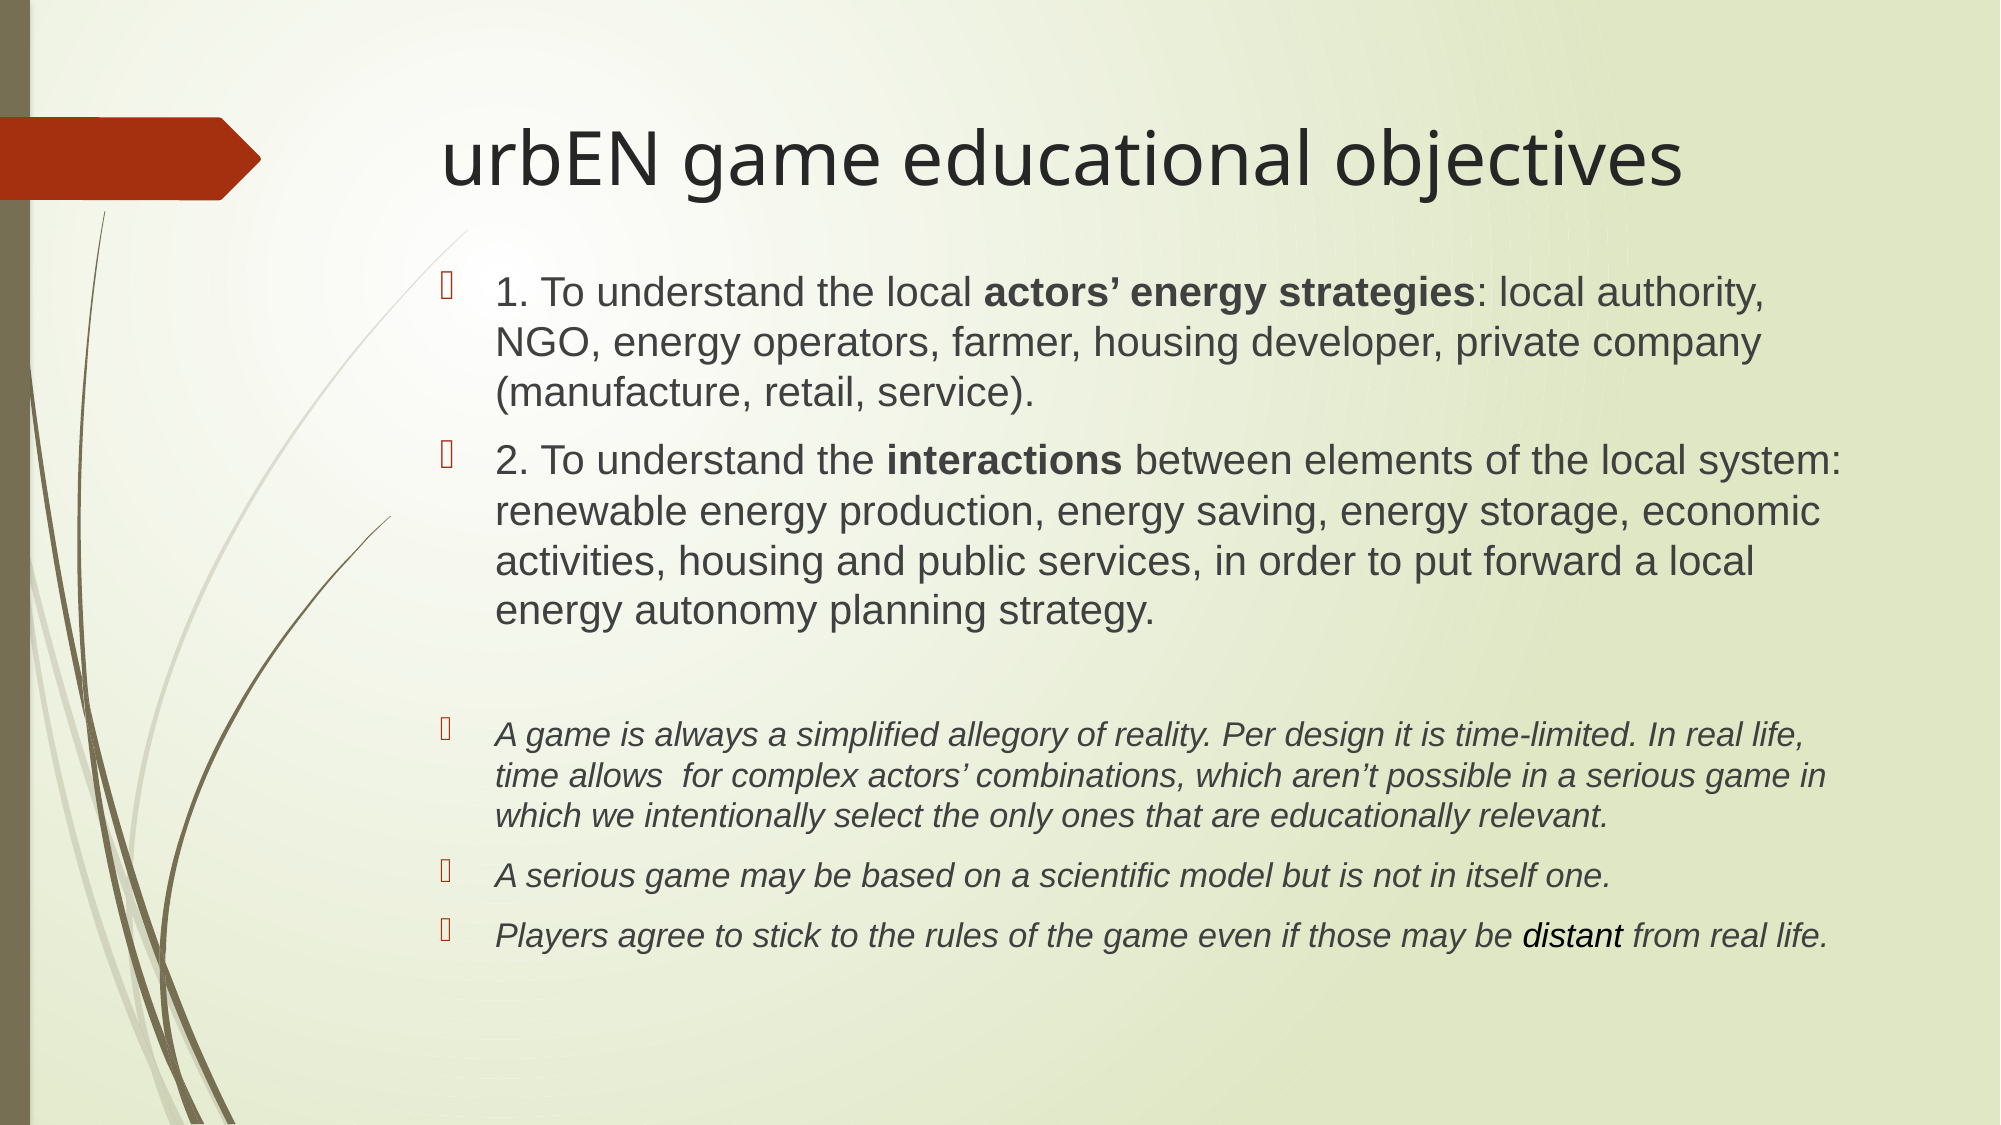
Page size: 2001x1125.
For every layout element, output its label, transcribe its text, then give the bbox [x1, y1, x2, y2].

title urbEN game educational objectives [425, 102, 1888, 257]
list 1. To understand the local actors’ energy strategies: local authority, NGO, energy operators, farmer, housing developer, private company (manufacture, retail, service). 2. To understand the interactions between elements of the local system: renewable energy production, energy saving, energy storage, economic activities, housing and public services, in order to put forward a local energy autonomy planning strategy. A game is always a simplified allegory of reality. Per design it is time-limited. In real life, time allows for complex actors’ combinations, which aren’t possible in a serious game in which we intentionally select the only ones that are educationally relevant. A serious game may be based on a scientific model but is not in itself one. Players agree to stick to the rules of the game even if those may be distant from real life. [424, 257, 1888, 970]
